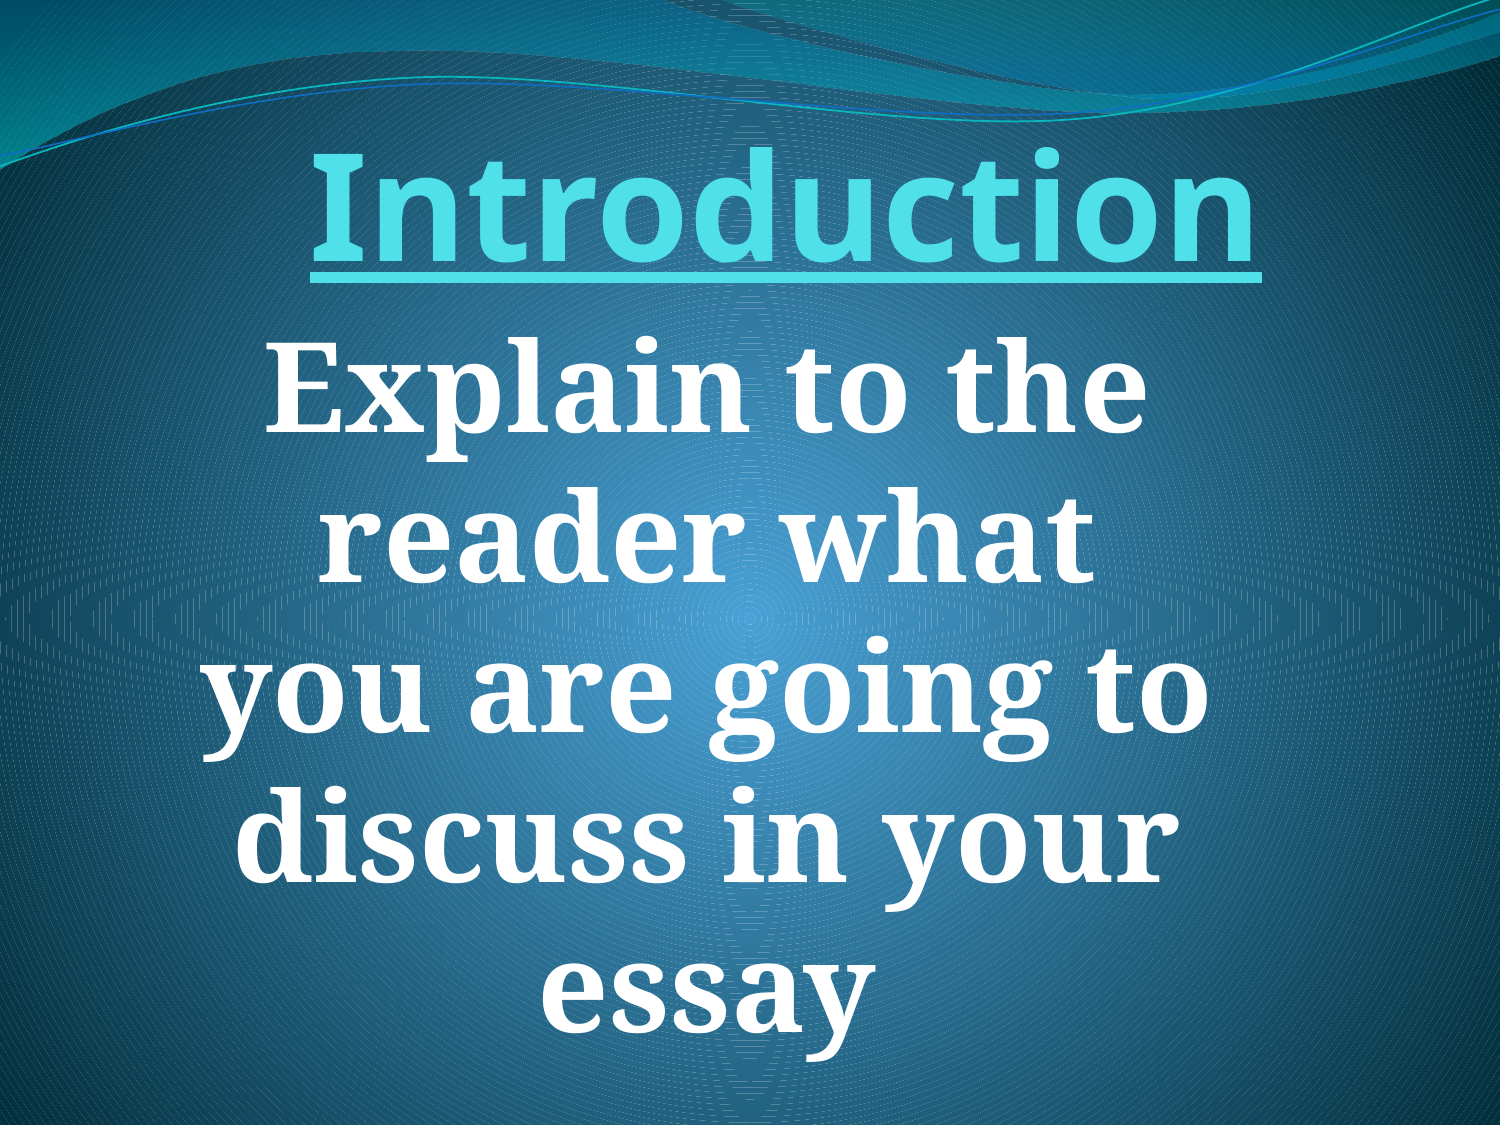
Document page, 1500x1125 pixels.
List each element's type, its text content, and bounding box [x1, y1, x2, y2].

title Introduction [150, 50, 1425, 292]
subtitle Explain to the reader what you are going to discuss in your essay [187, 299, 1238, 588]
